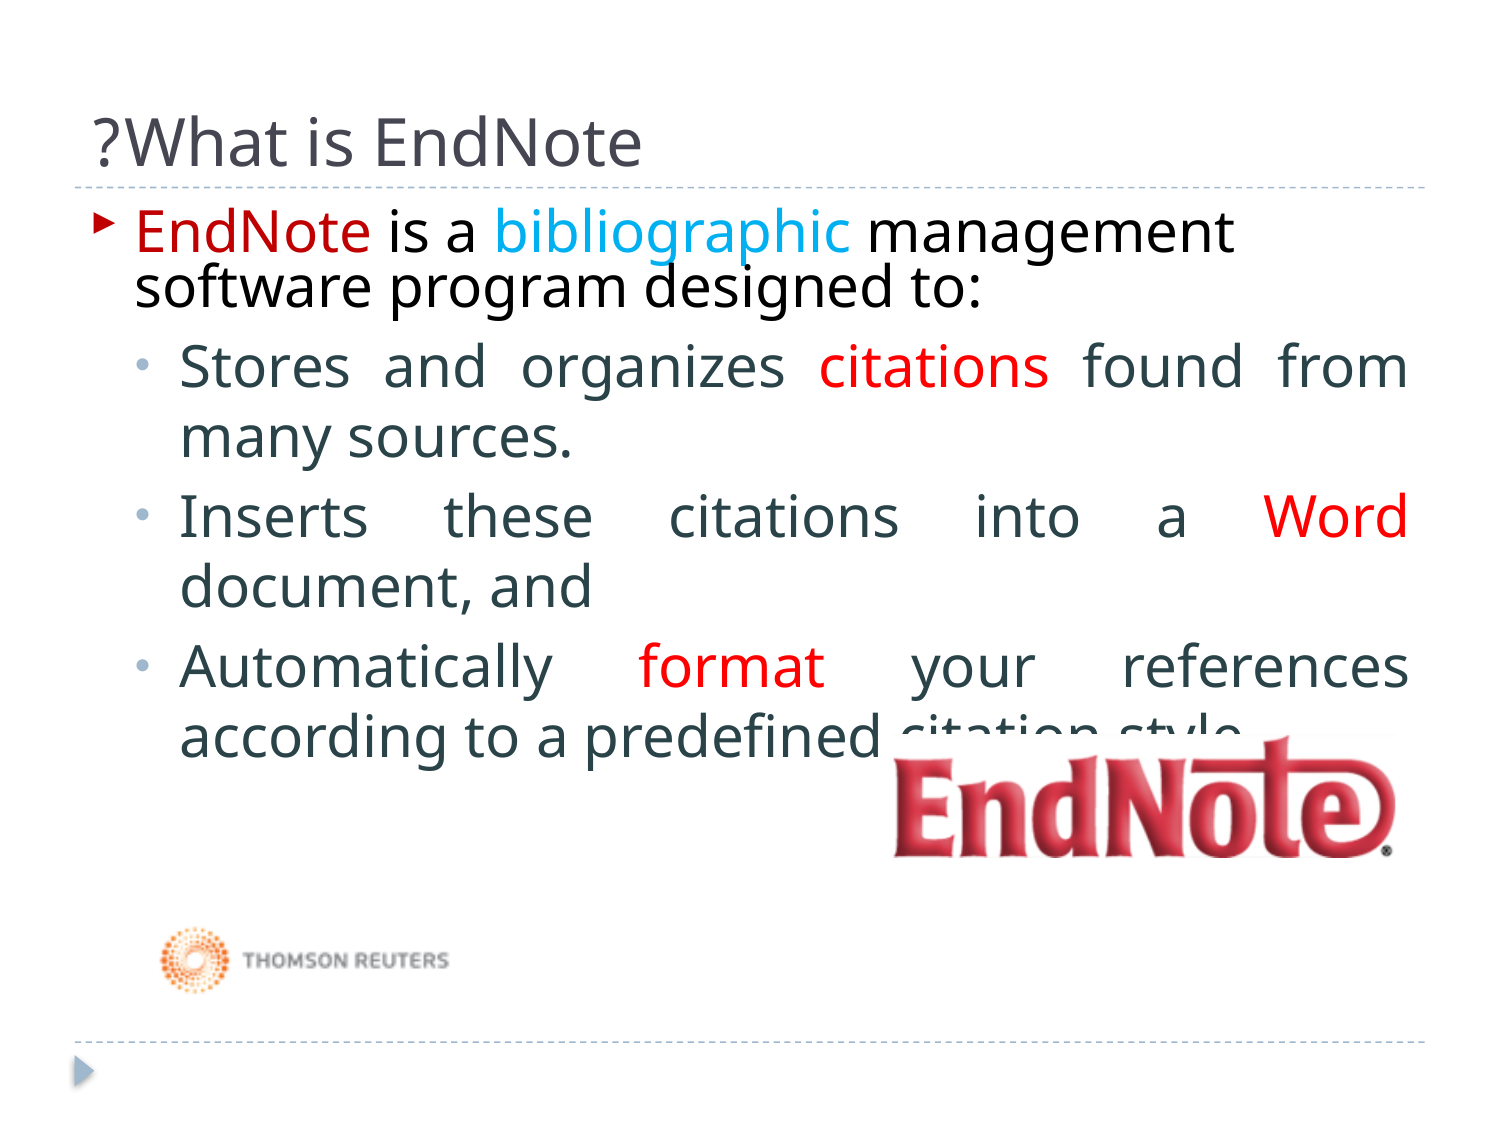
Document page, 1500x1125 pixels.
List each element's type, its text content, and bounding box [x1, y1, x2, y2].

picture [140, 885, 484, 1006]
list EndNote is a bibliographic management software program designed to: Stores and organizes citations found from many sources. Inserts these citations into a Word document, and Automatically format your references according to a predefined citation style [75, 200, 1425, 1010]
title What is EndNote? [75, 24, 1425, 188]
picture [891, 734, 1397, 858]
